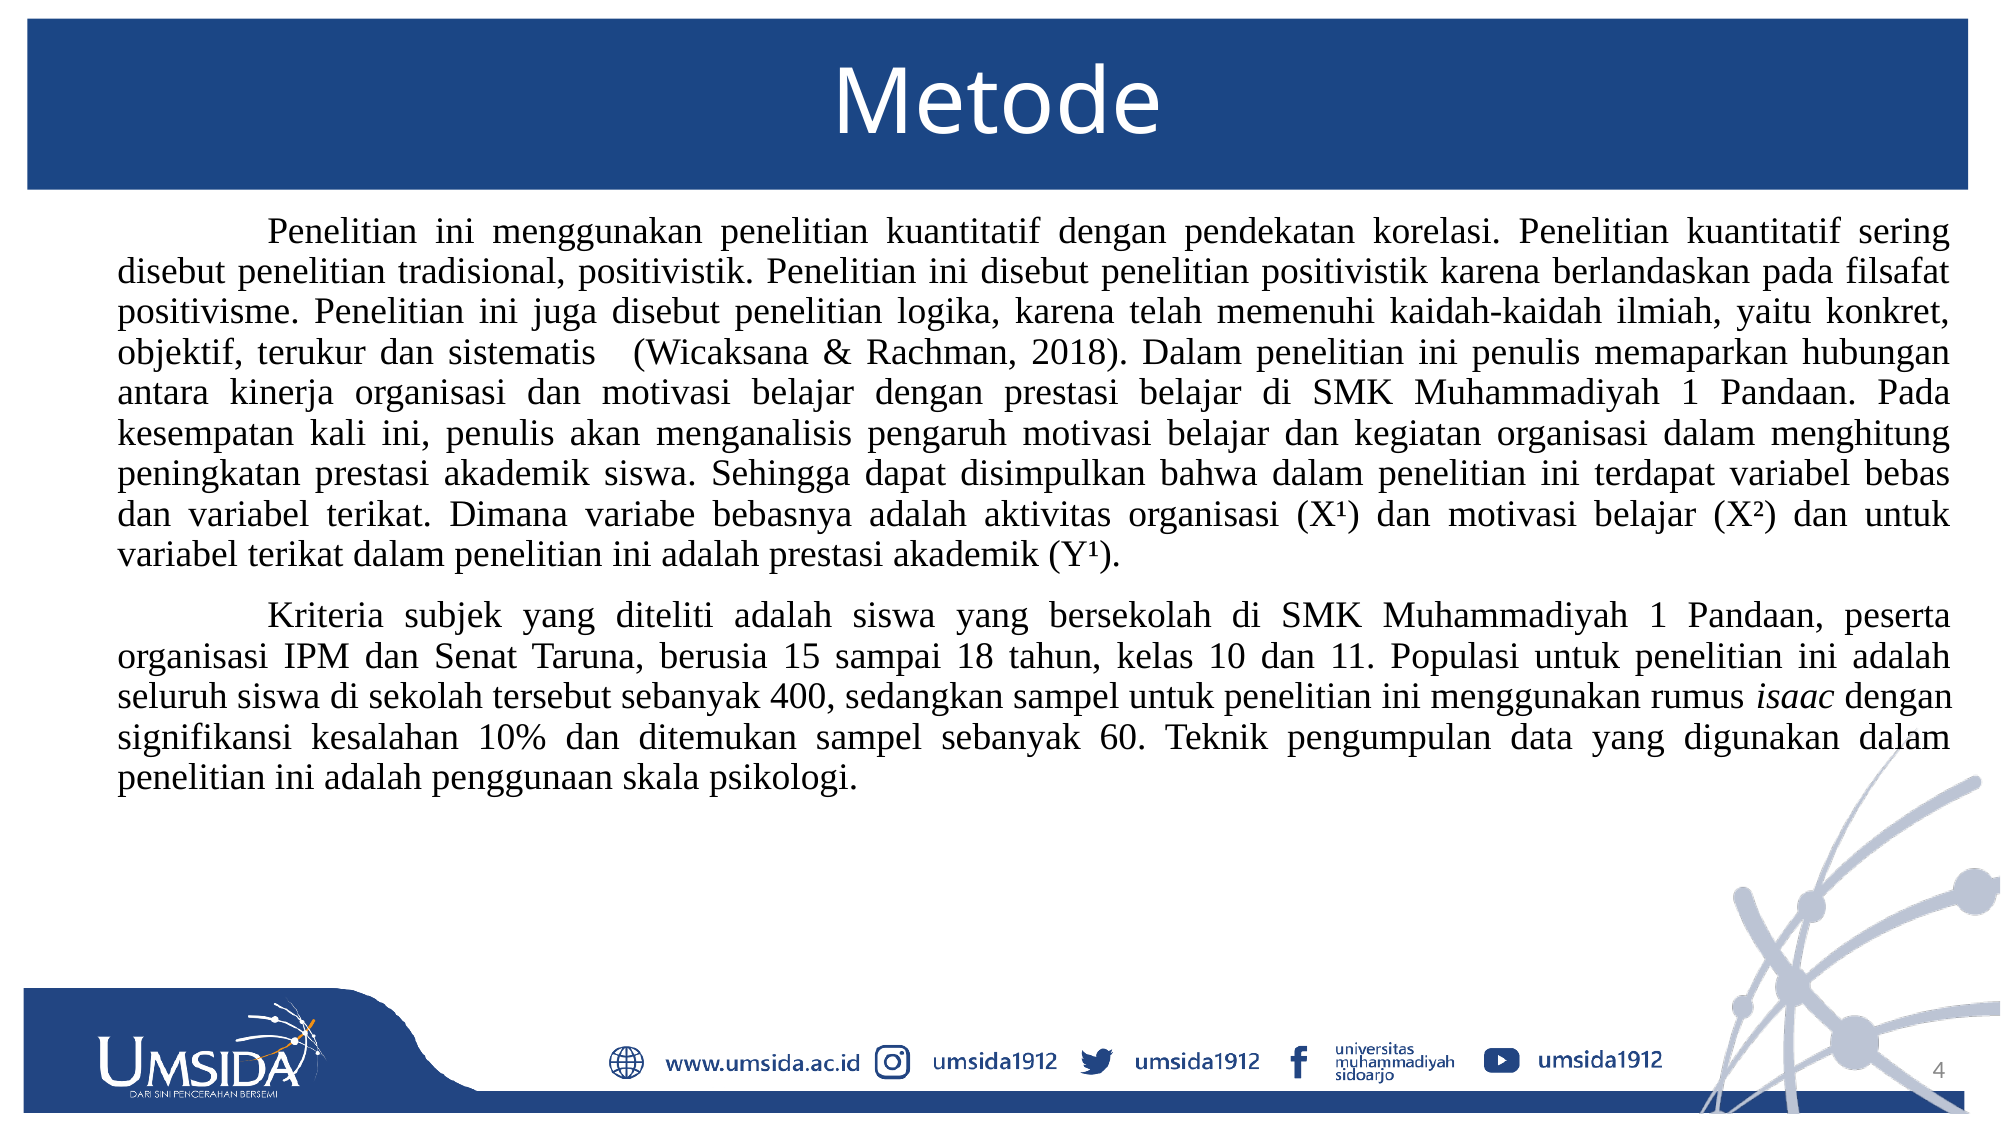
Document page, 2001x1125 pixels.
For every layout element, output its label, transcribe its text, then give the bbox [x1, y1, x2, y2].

list Penelitian ini menggunakan penelitian kuantitatif dengan pendekatan korelasi. Penelitian kuantitatif sering disebut penelitian tradisional, positivistik. Penelitian ini disebut penelitian positivistik karena berlandaskan pada filsafat positivisme. Penelitian ini juga disebut penelitian logika, karena telah memenuhi kaidah-kaidah ilmiah, yaitu konkret, objektif, terukur dan sistematis (Wicaksana & Rachman, 2018). Dalam penelitian ini penulis memaparkan hubungan antara kinerja organisasi dan motivasi belajar dengan prestasi belajar di SMK Muhammadiyah 1 Pandaan. Pada kesempatan kali ini, penulis akan menganalisis pengaruh motivasi belajar dan kegiatan organisasi dalam menghitung peningkatan prestasi akademik siswa. Sehingga dapat disimpulkan bahwa dalam penelitian ini terdapat variabel bebas dan variabel terikat. Dimana variabe bebasnya adalah aktivitas organisasi (X¹) dan motivasi belajar (X²) dan untuk variabel terikat dalam penelitian ini adalah prestasi akademik (Y¹). Kriteria subjek yang diteliti adalah siswa yang bersekolah di SMK Muhammadiyah 1 Pandaan, peserta organisasi IPM dan Senat Taruna, berusia 15 sampai 18 tahun, kelas 10 dan 11. Populasi untuk penelitian ini adalah seluruh siswa di sekolah tersebut sebanyak 400, sedangkan sampel untuk penelitian ini menggunakan rumus isaac dengan signifikansi kesalahan 10% dan ditemukan sampel sebanyak 60. Teknik pengumpulan data yang digunakan dalam penelitian ini adalah penggunaan skala psikologi. [27, 203, 1969, 1039]
title Metode [27, 18, 1969, 190]
picture [23, 51, 2001, 1114]
